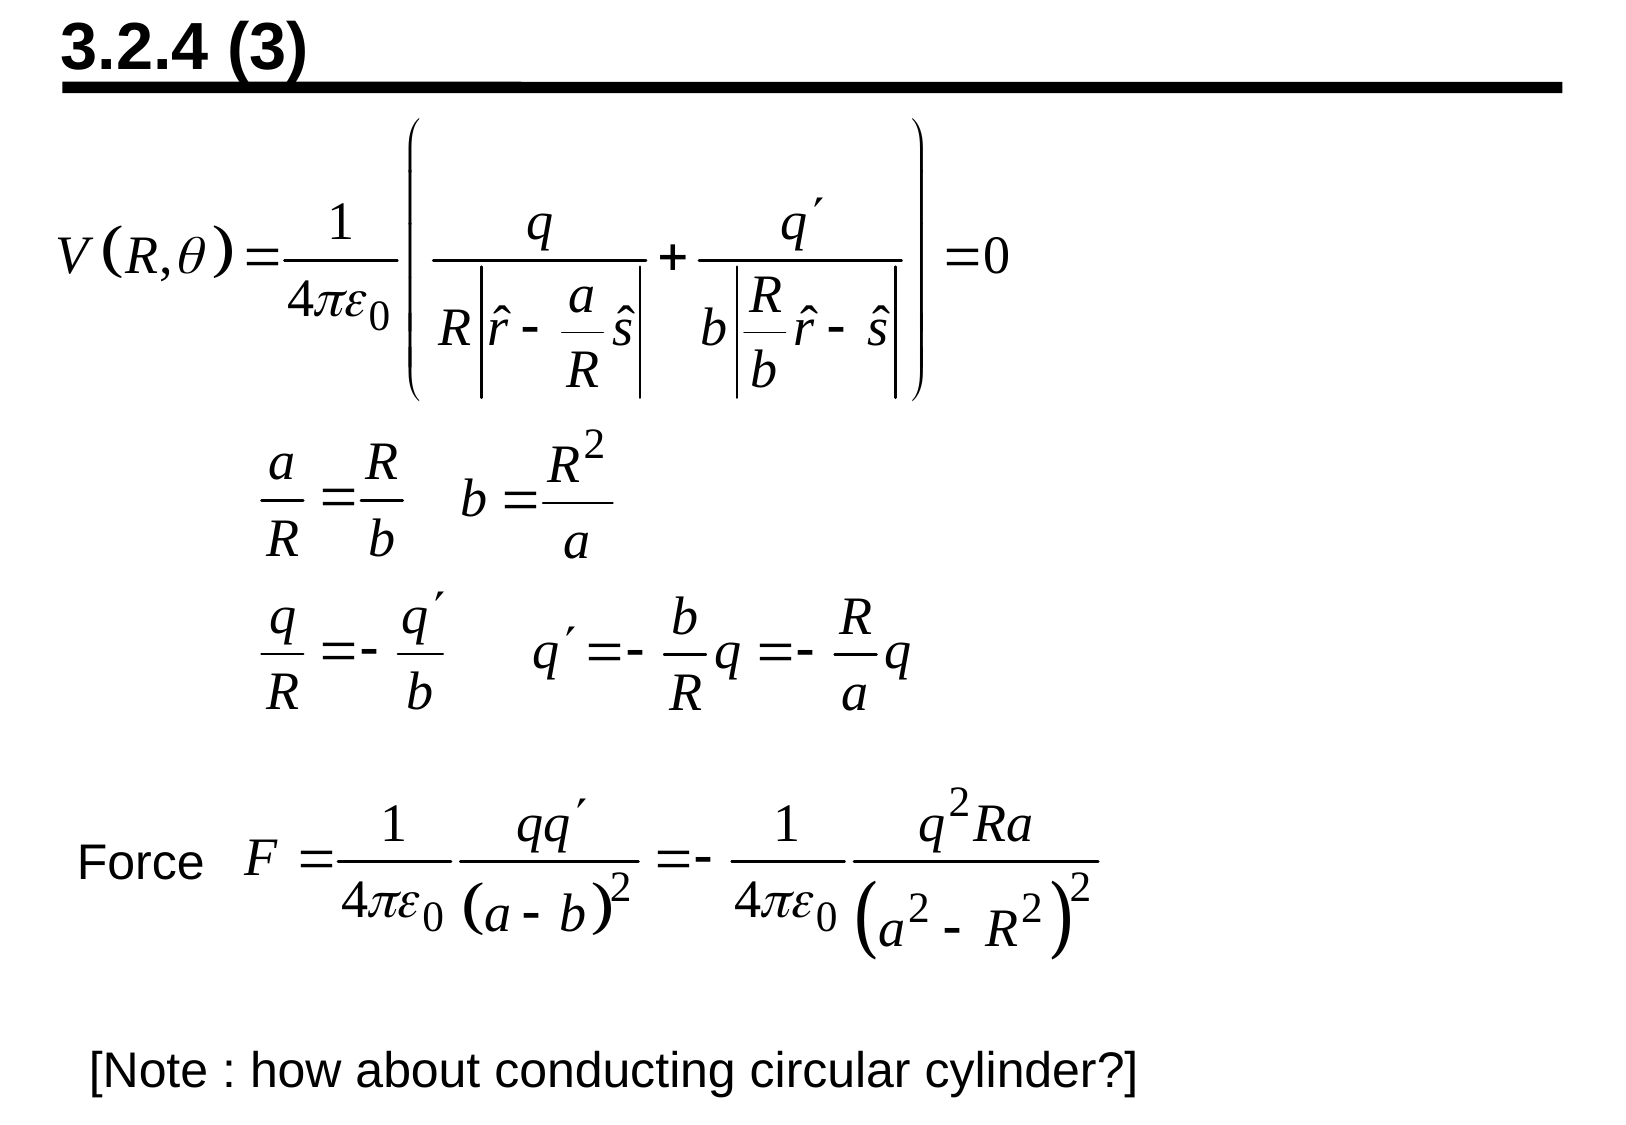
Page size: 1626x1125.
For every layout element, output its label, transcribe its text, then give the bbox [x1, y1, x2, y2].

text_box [528, 586, 917, 717]
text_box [57, 113, 1015, 408]
text_box Force [61, 821, 220, 897]
text_box 3.2.4 (3) [46, 0, 324, 91]
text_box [256, 585, 450, 716]
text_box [457, 420, 619, 565]
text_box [256, 432, 408, 562]
text_box [Note : how about conducting circular cylinder?] [73, 1030, 1155, 1106]
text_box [239, 779, 1105, 988]
